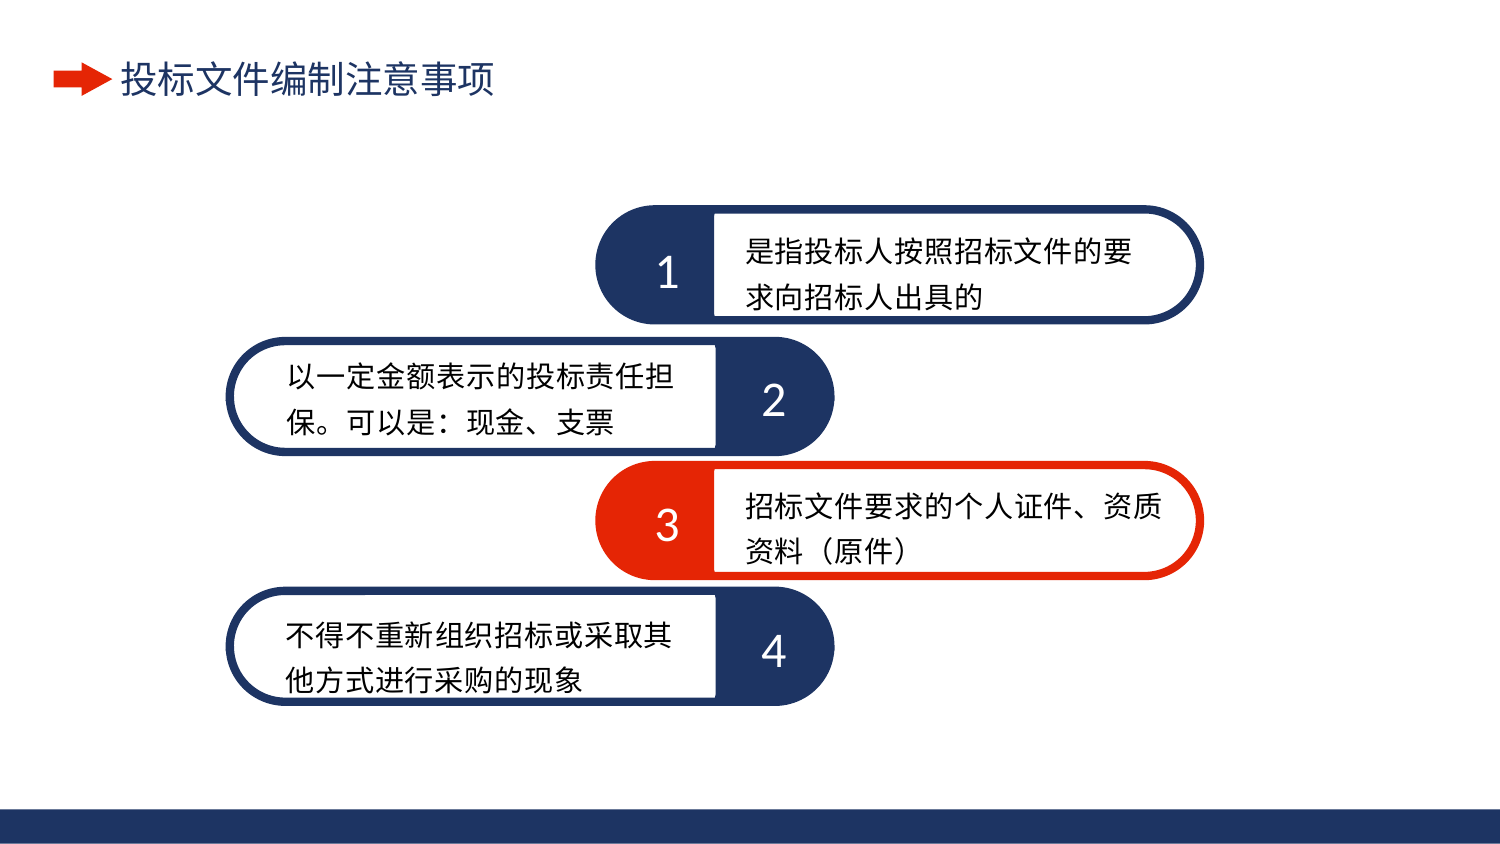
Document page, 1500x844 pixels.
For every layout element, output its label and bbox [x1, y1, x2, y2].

text_box [599, 465, 1200, 576]
text_box [229, 340, 831, 452]
text_box [229, 590, 831, 707]
text_box [599, 209, 1200, 321]
